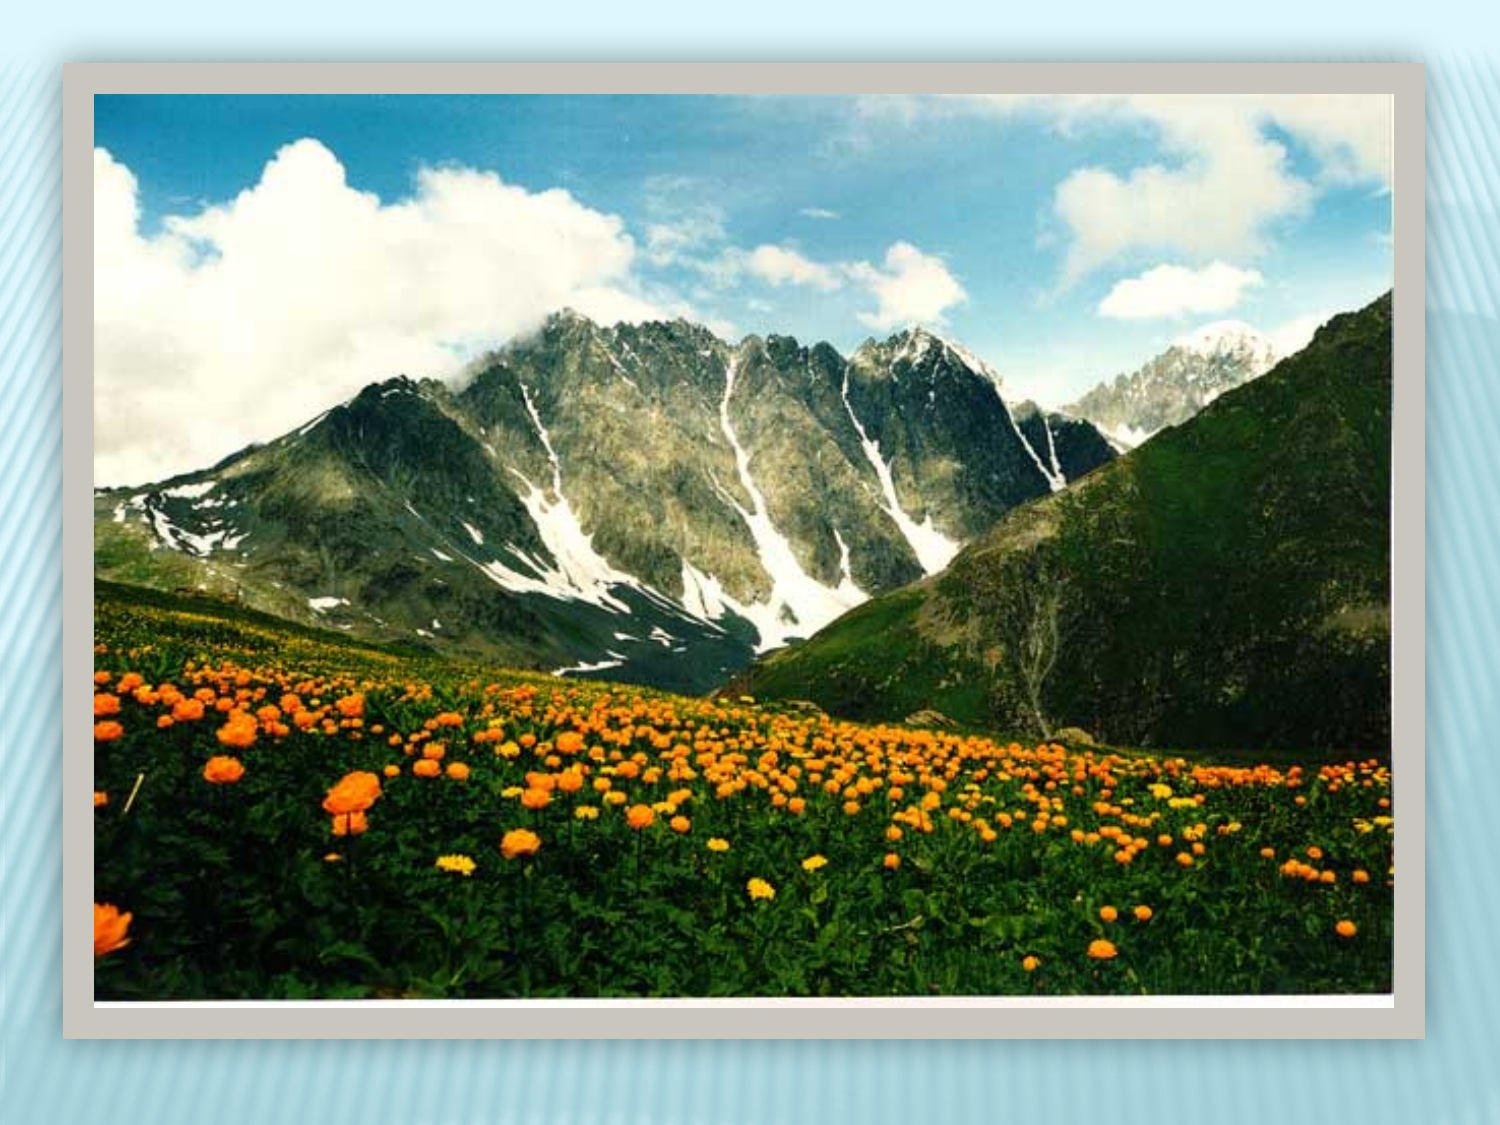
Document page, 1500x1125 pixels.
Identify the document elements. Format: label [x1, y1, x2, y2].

picture [93, 93, 1401, 1008]
